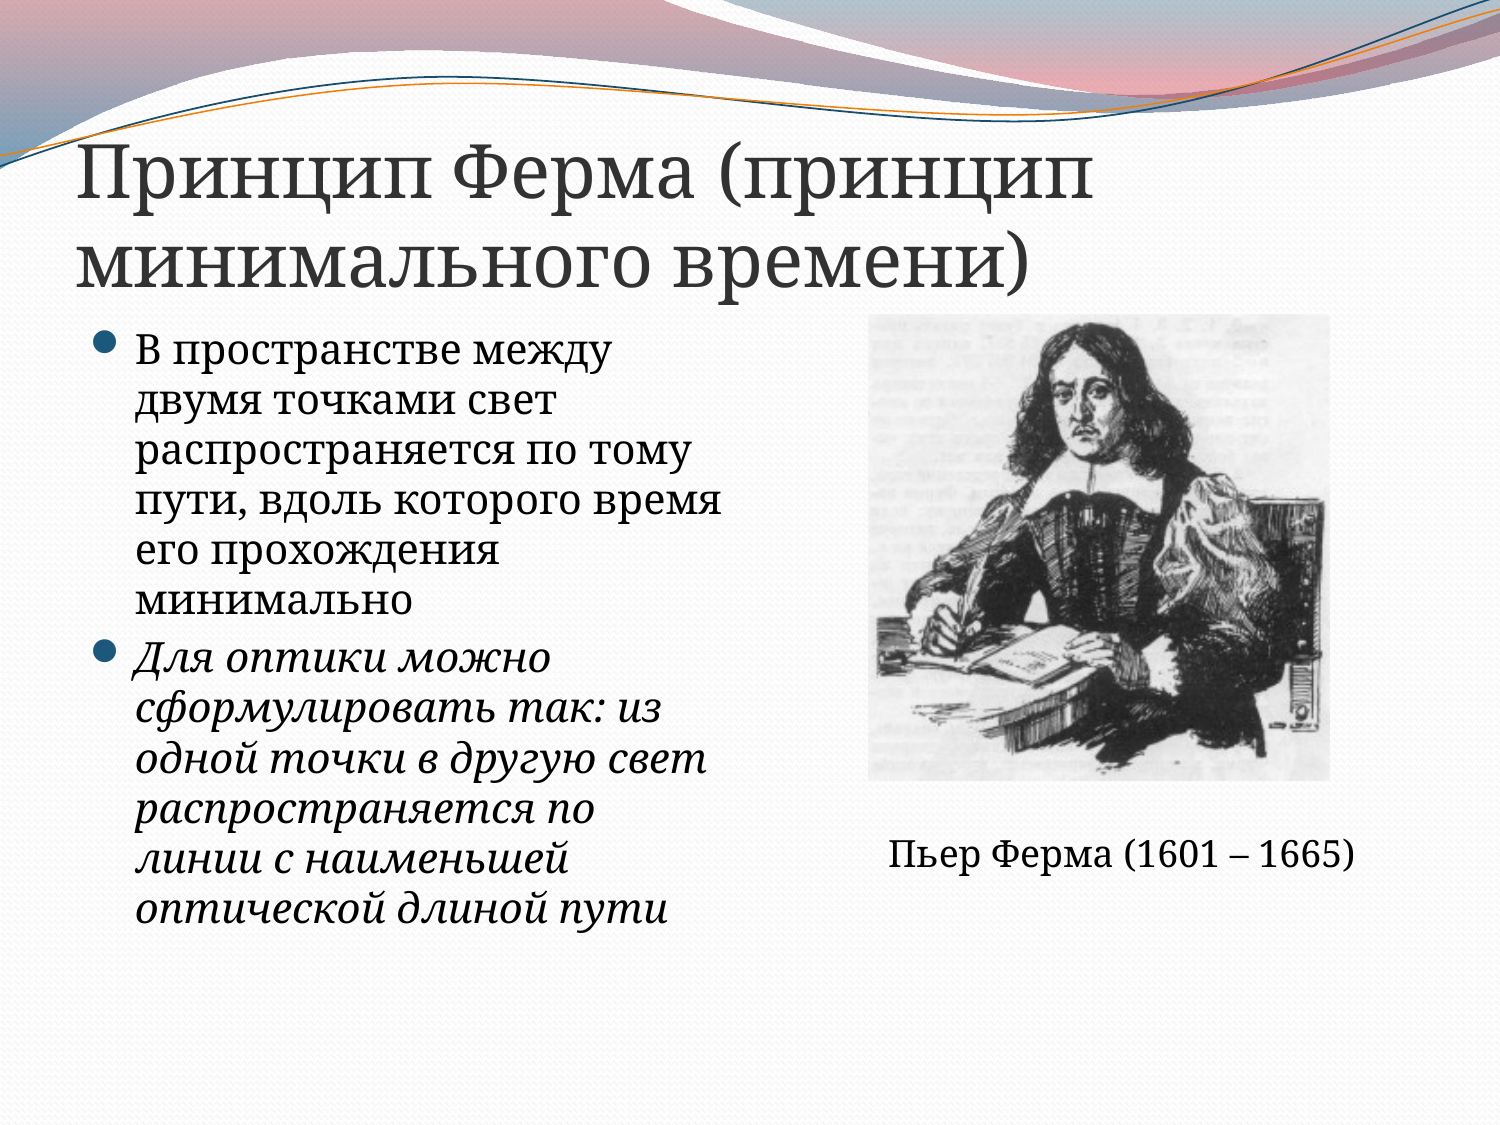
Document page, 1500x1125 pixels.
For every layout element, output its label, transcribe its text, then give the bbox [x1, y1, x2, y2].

text_box Пьер Ферма (1601 – 1665) [868, 822, 1376, 882]
list В пространстве между двумя точками свет распространяется по тому пути, вдоль которого время его прохождения минимально Для оптики можно сформулировать так: из одной точки в другую свет распространяется по линии с наименьшей оптической длиной пути [75, 314, 738, 1043]
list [867, 314, 1330, 782]
title Принцип Ферма (принцип минимального времени) [75, 115, 1425, 303]
